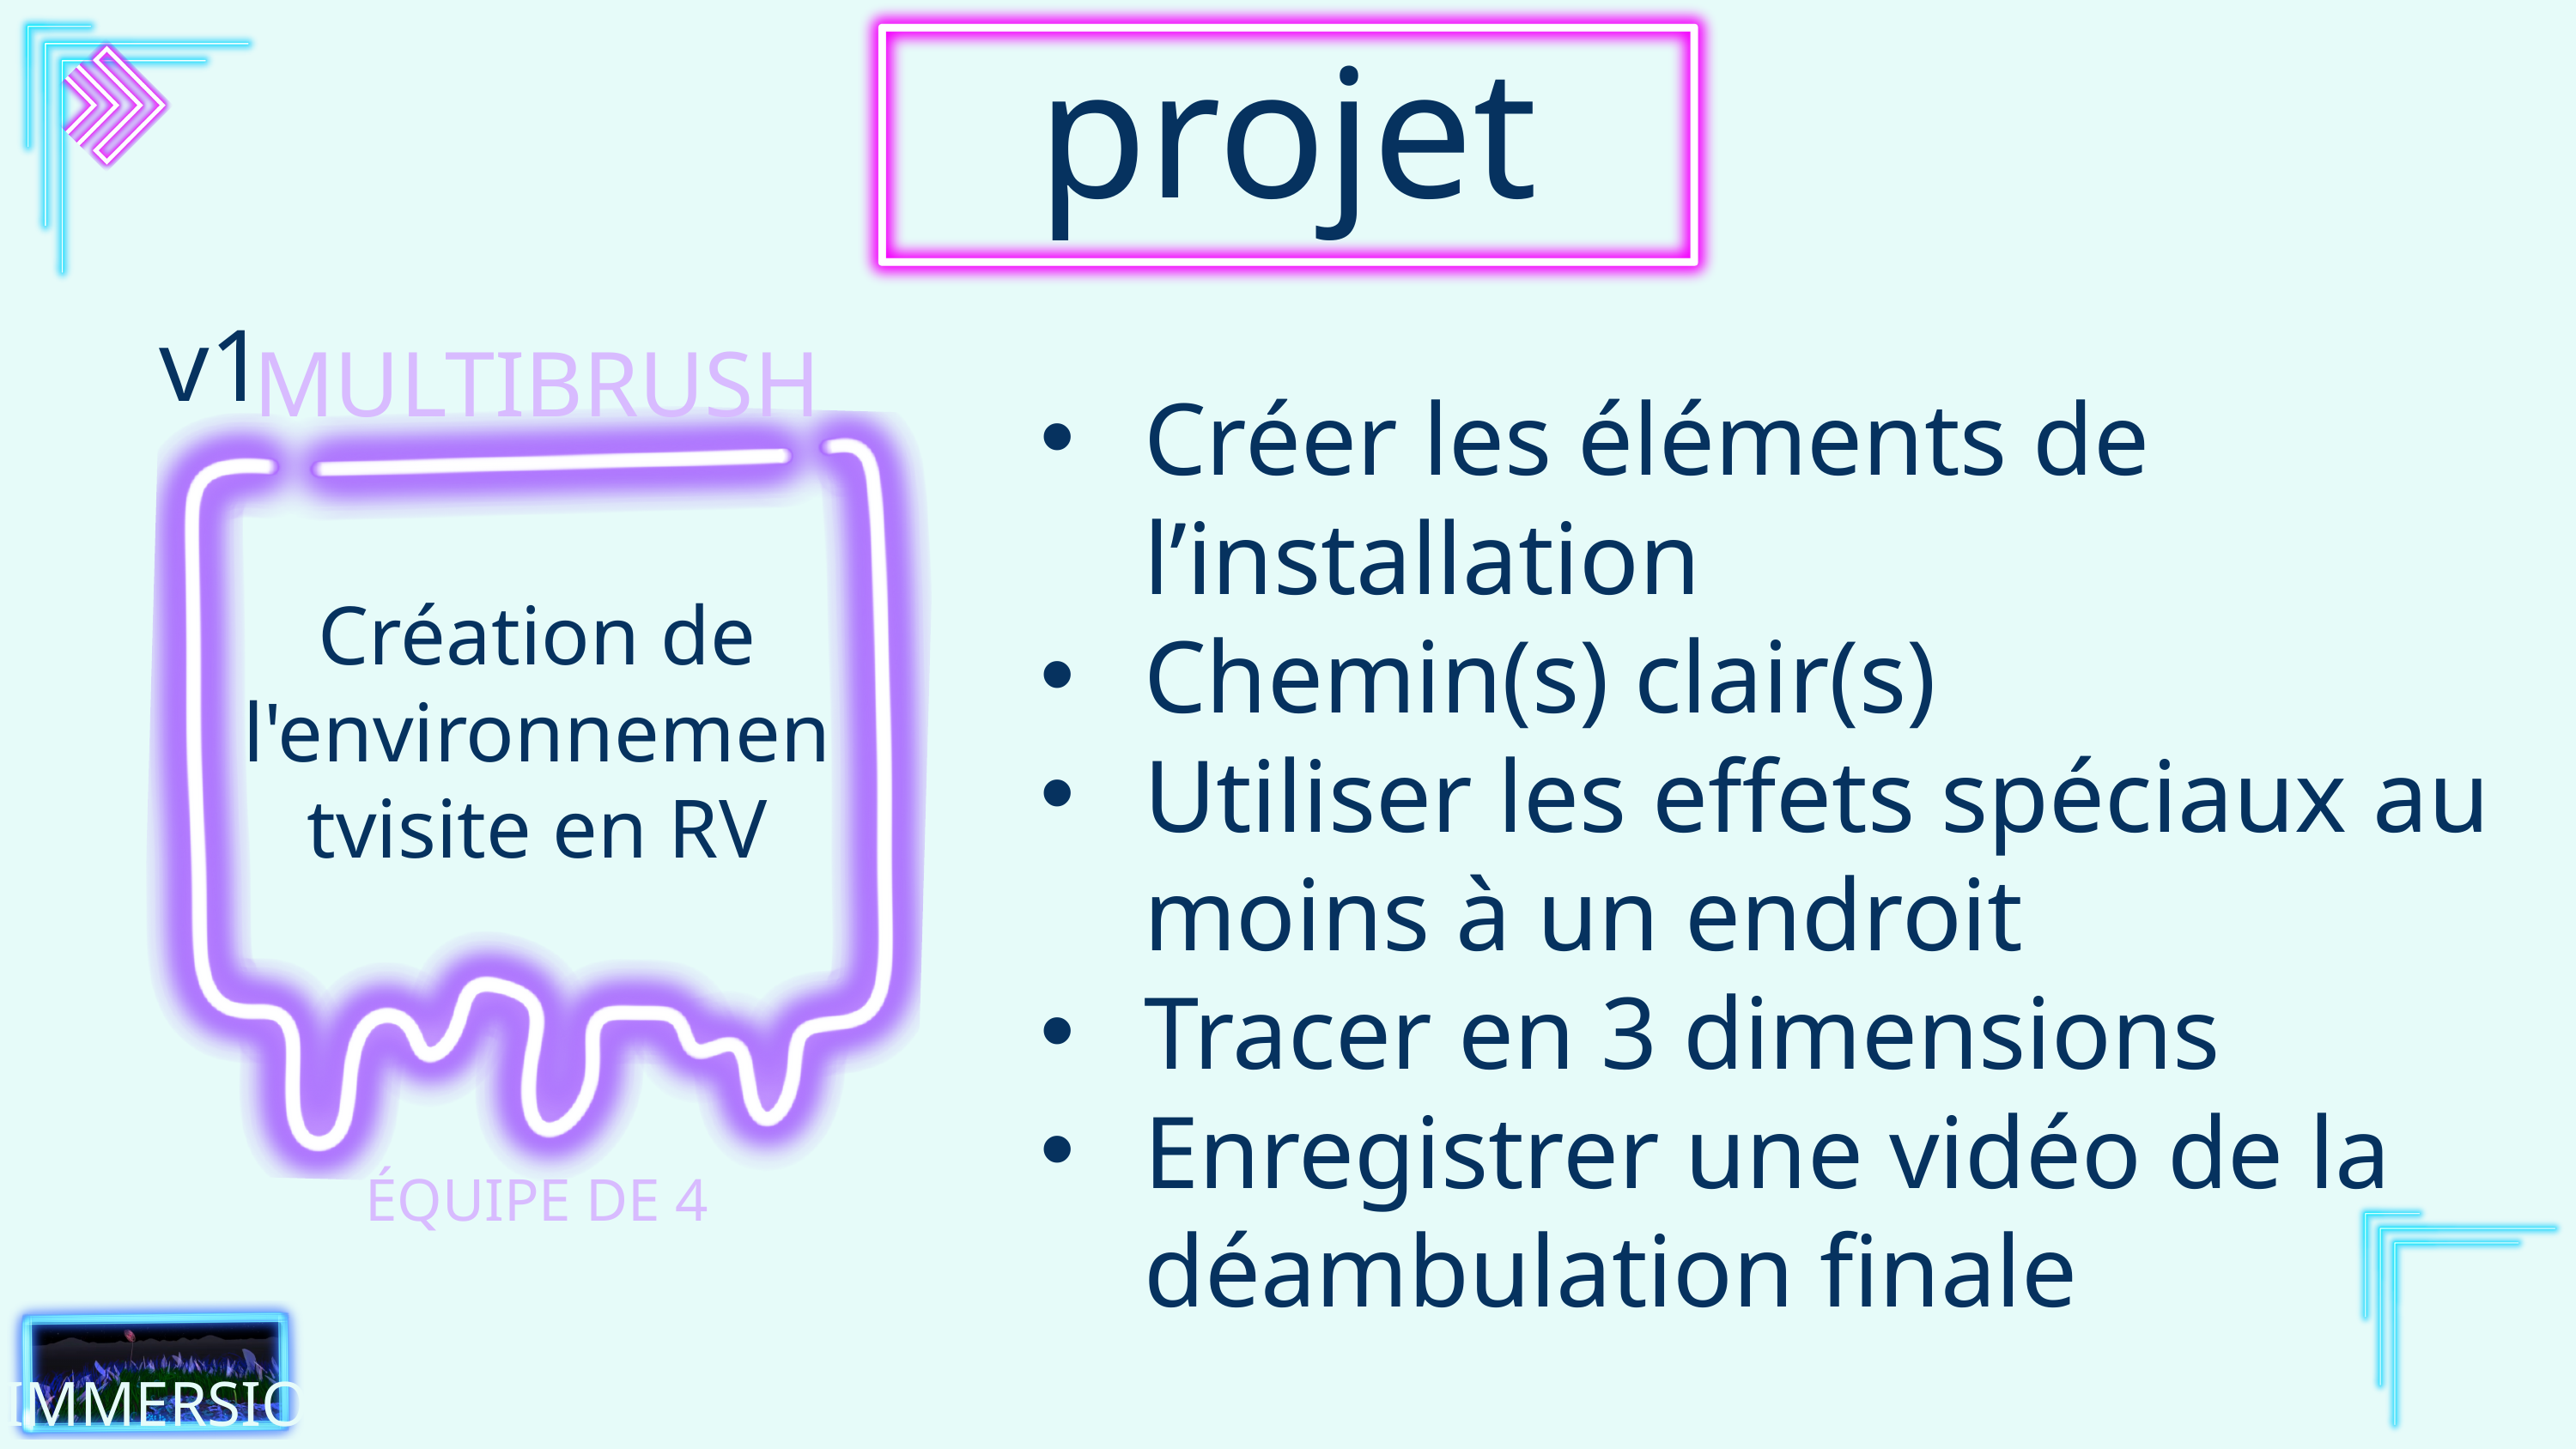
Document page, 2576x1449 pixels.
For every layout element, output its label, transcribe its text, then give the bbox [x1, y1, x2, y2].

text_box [15, 14, 260, 283]
text_box Créer les éléments de l’installation Chemin(s) clair(s) Utiliser les effets spéciaux au moins à un endroit Tracer en 3 dimensions Enregistrer une vidéo de la déambulation finale [936, 376, 2499, 1327]
text_box Création de l'environnementvisite en RV [238, 585, 836, 875]
text_box [137, 435, 937, 1196]
text_box projet [751, 88, 1825, 233]
text_box [2354, 1203, 2565, 1434]
text_box MULTIBRUSH [137, 311, 937, 435]
text_box [857, 3, 1719, 88]
text_box ÉQUIPE DE 4 [225, 1153, 849, 1234]
text_box [857, 233, 1719, 288]
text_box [0, 1300, 316, 1440]
text_box v1 [137, 341, 289, 421]
